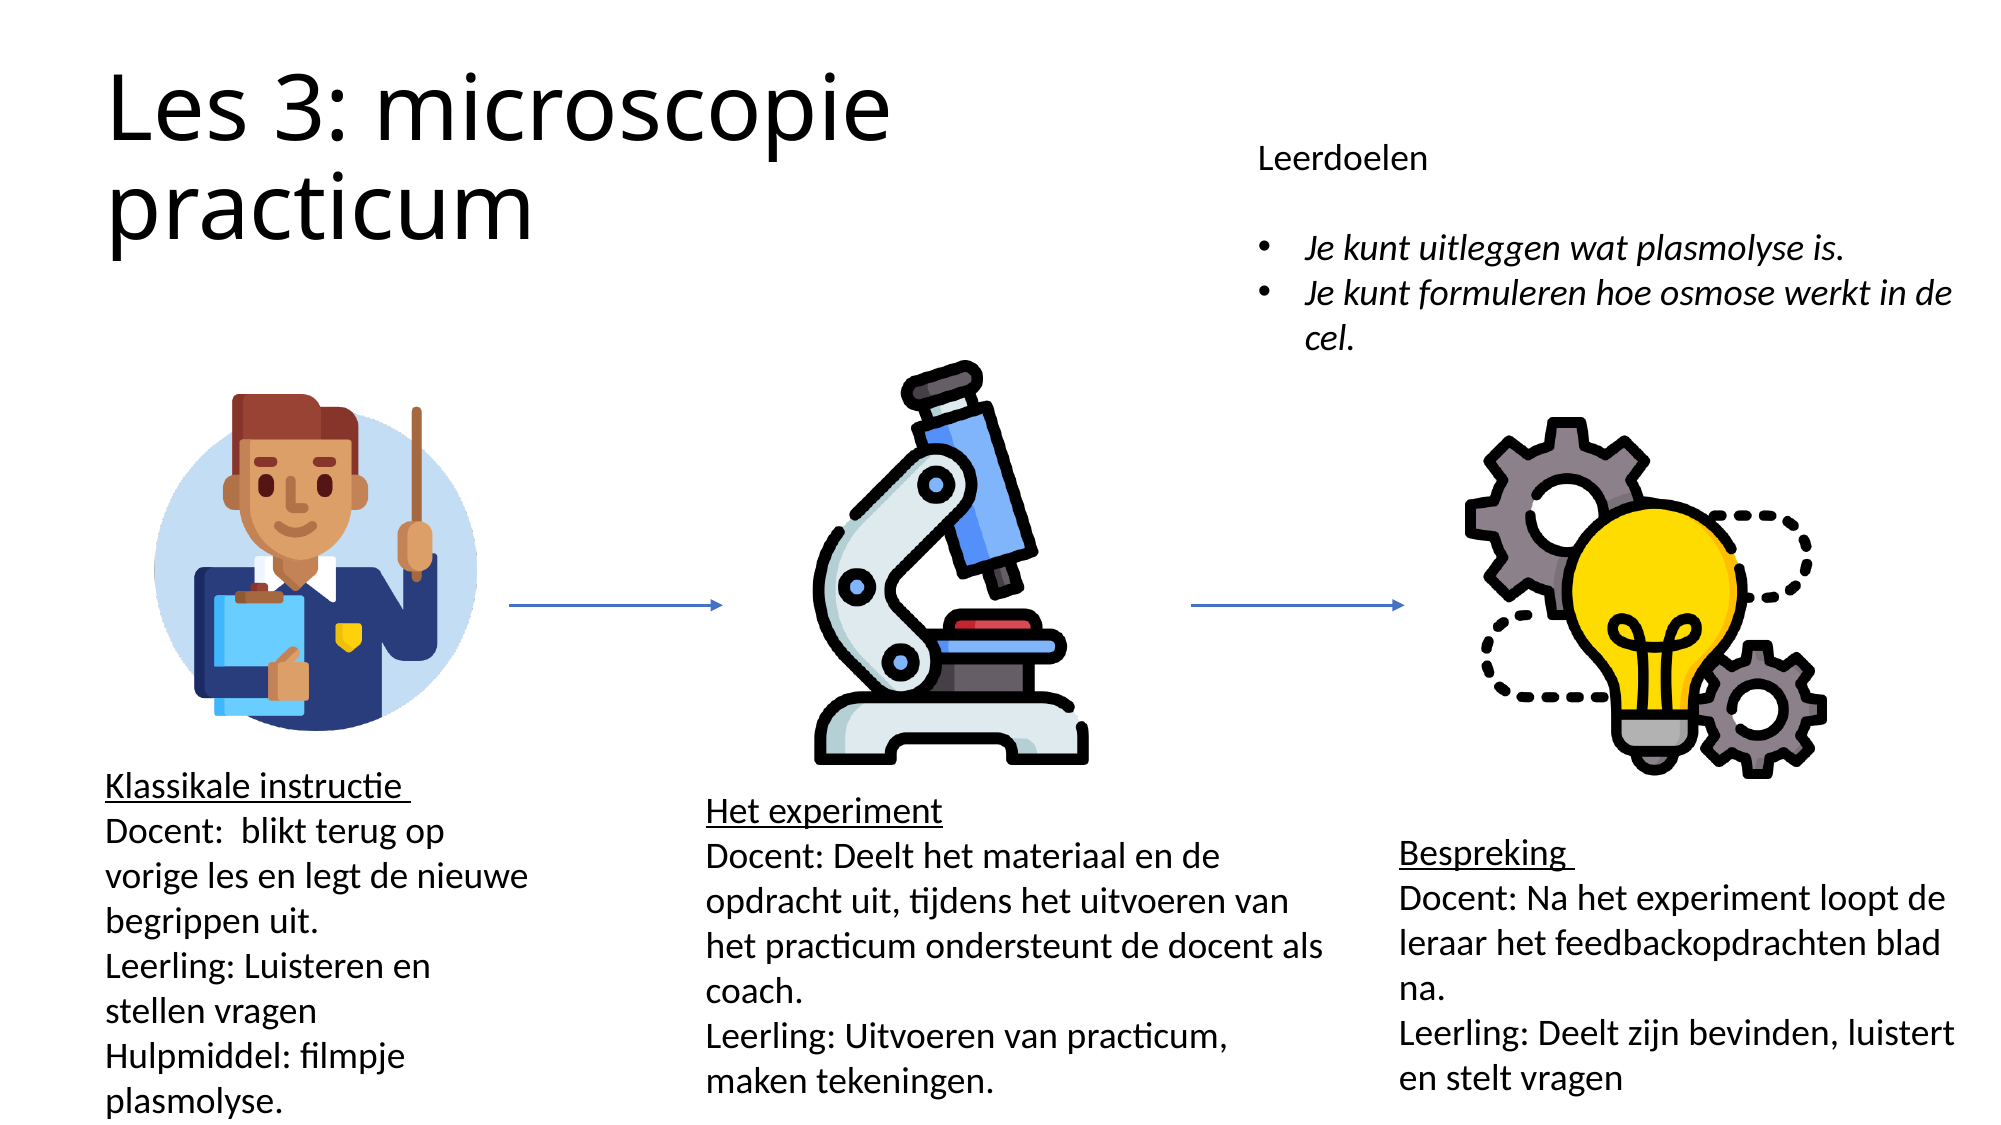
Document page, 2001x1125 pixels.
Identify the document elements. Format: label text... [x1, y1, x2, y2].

text_box Klassikale instructie Docent: blikt terug op vorige les en legt de nieuwe begrippen uit. Leerling: Luisteren en stellen vragen Hulpmiddel: filmpje plasmolyse. [90, 753, 549, 1125]
title Les 3: microscopie practicum [90, 51, 1206, 270]
text_box Het experiment Docent: Deelt het materiaal en de opdracht uit, tijdens het uitvoeren van het practicum ondersteunt de docent als coach. Leerling: Uitvoeren van practicum, maken tekeningen. [690, 778, 1339, 1108]
text_box Leerdoelen Je kunt uitleggen wat plasmolyse is. Je kunt formuleren hoe osmose werkt in de cel. [1243, 125, 1978, 366]
picture [748, 360, 1153, 765]
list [147, 394, 484, 731]
picture [1465, 417, 1827, 779]
text_box Bespreking Docent: Na het experiment loopt de leraar het feedbackopdrachten blad na. Leerling: Deelt zijn bevinden, luistert en stelt vragen [1384, 820, 1978, 1106]
